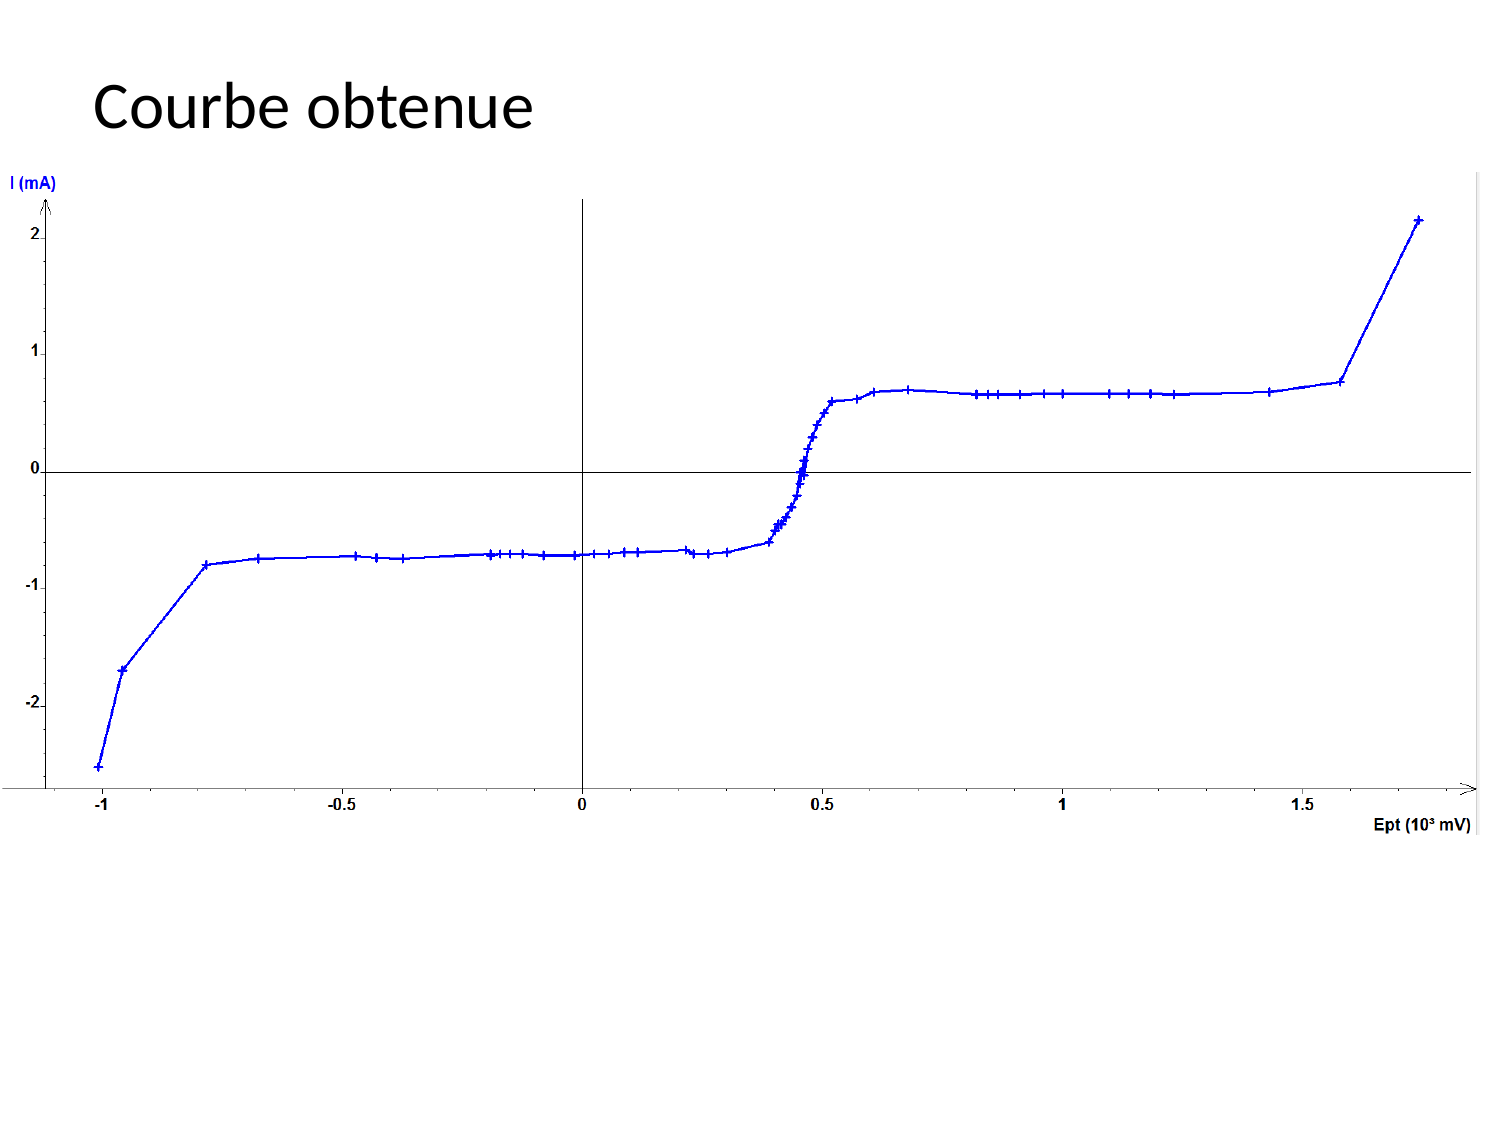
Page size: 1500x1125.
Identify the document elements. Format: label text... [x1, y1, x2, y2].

picture [2, 172, 1480, 835]
text_box Courbe obtenue [79, 54, 550, 150]
